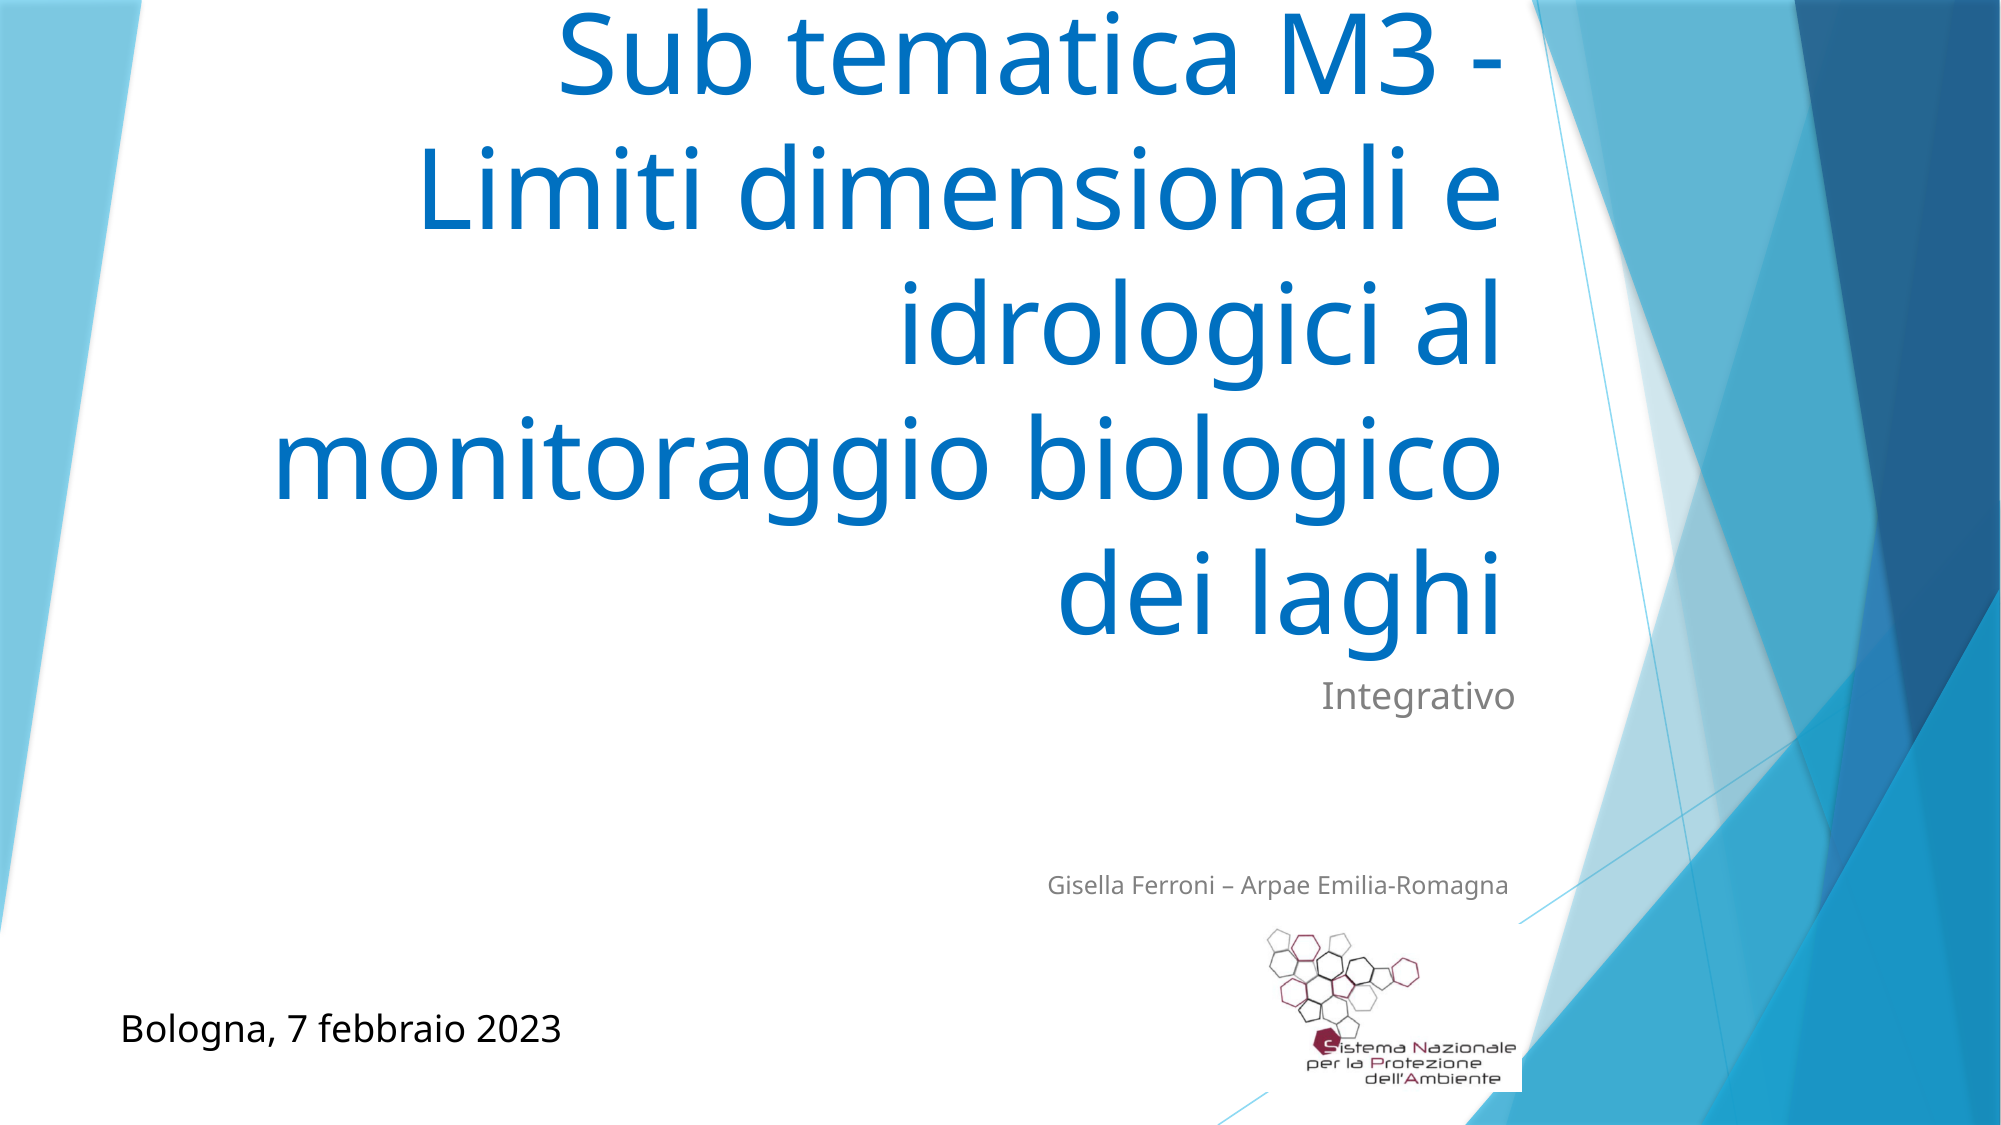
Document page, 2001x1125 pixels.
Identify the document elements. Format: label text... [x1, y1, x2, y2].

text_box Bologna, 7 febbraio 2023 [105, 997, 786, 1058]
title Sub tematica M3 - Limiti dimensionali e idrologici al monitoraggio biologico dei laghi [247, 394, 1522, 664]
subtitle Integrativo Gisella Ferroni – Arpae Emilia-Romagna [247, 664, 1532, 925]
picture [1260, 923, 1522, 1092]
